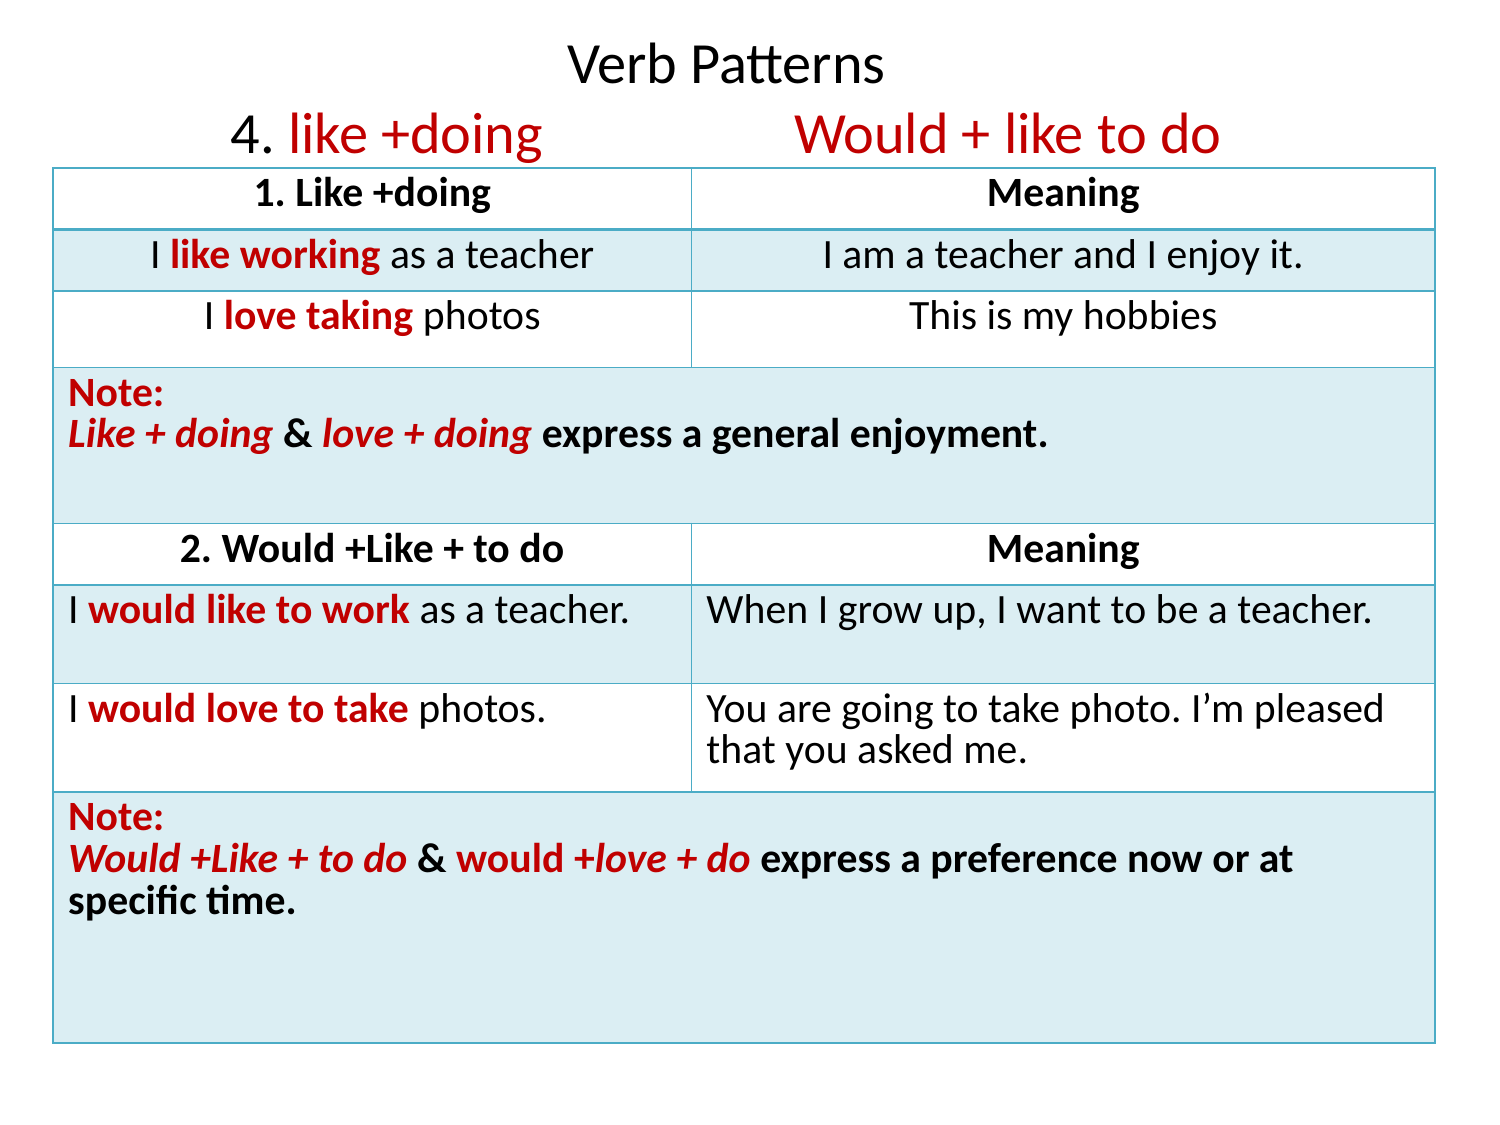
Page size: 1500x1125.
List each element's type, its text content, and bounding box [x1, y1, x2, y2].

table_cell I would love to take photos. [54, 684, 691, 791]
table_cell I am a teacher and I enjoy it. [692, 231, 1434, 290]
table_cell I like working as a teacher [54, 231, 691, 290]
table_cell Meaning [692, 524, 1434, 584]
table_cell You are going to take photo. I’m pleased that you asked me. [692, 684, 1434, 791]
table_cell This is my hobbies [692, 292, 1434, 367]
table_cell I would like to work as a teacher. [54, 586, 691, 683]
table_cell I love taking photos [54, 292, 691, 367]
table_cell Note: Would +Like + to do & would +love + do express a preference now or at specific time. [54, 793, 1434, 1042]
table_cell When I grow up, I want to be a teacher. [692, 586, 1434, 683]
table_header Meaning [692, 169, 1434, 228]
title Verb Patterns 4. like +doing Would + like to do [0, 19, 1453, 171]
table_cell Note: Like + doing & love + doing express a general enjoyment. [54, 368, 1434, 523]
table_cell 2. Would +Like + to do [54, 524, 691, 584]
table_header 1. Like +doing [54, 169, 691, 228]
